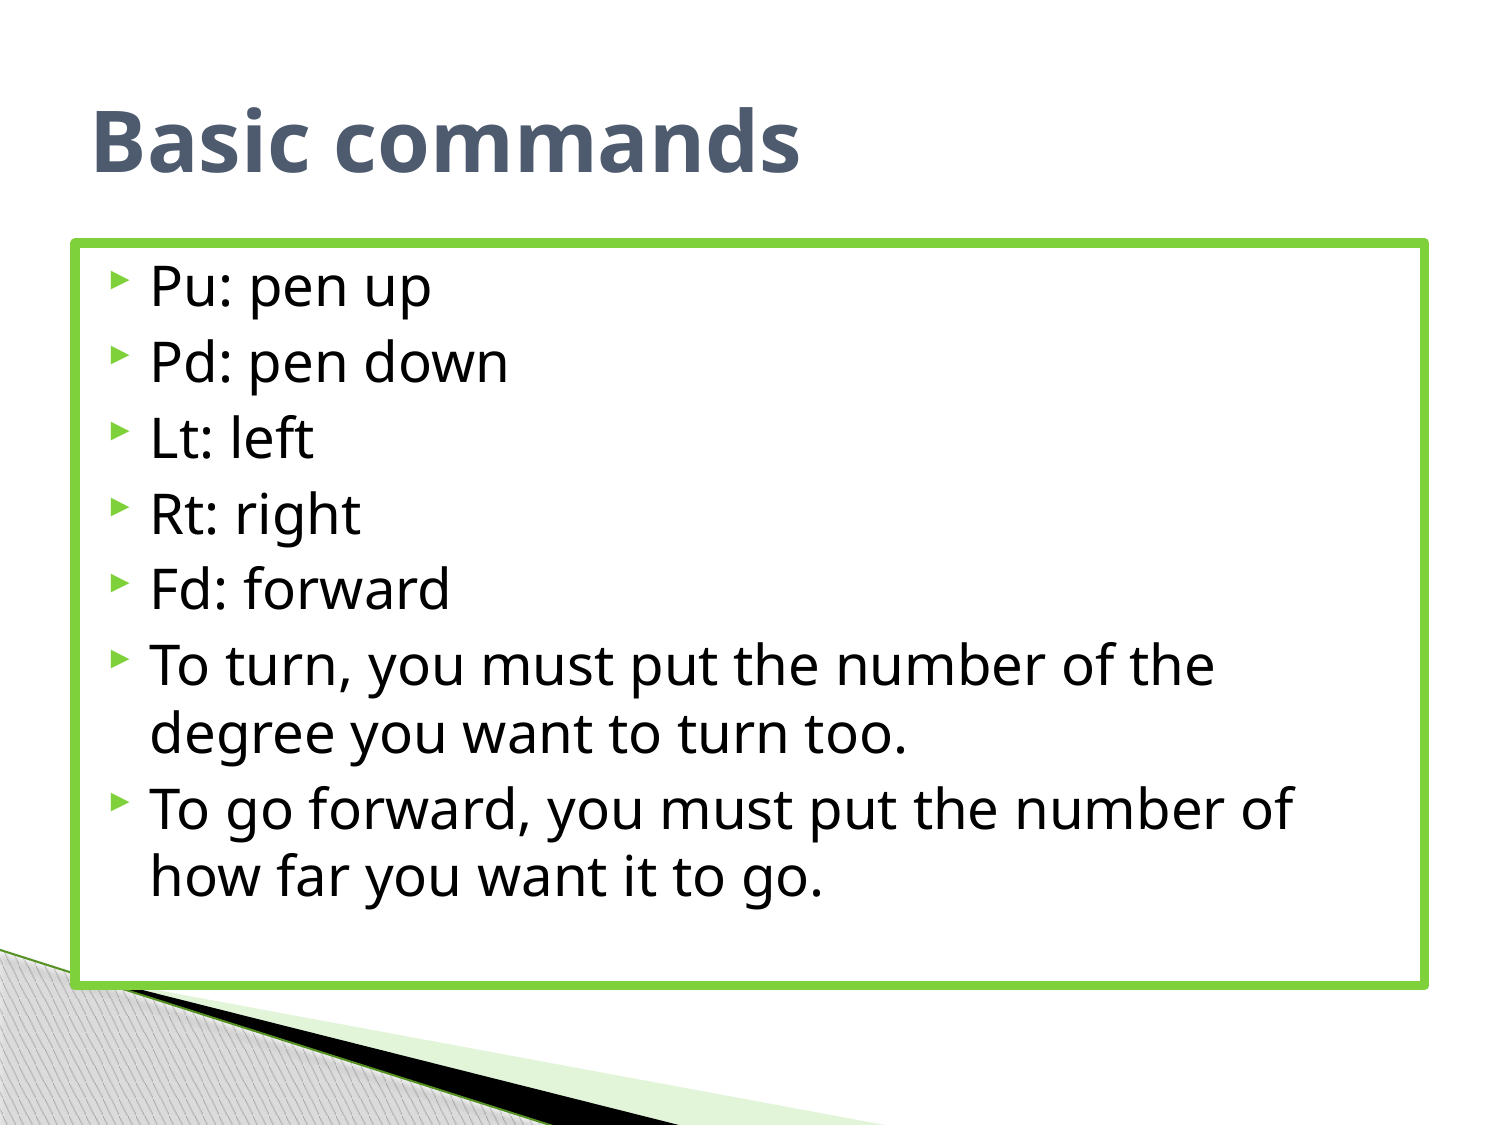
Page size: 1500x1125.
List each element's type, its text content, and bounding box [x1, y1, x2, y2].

title Basic commands [75, 45, 1425, 233]
list Pu: pen up Pd: pen down Lt: left Rt: right Fd: forward To turn, you must put the number of the degree you want to turn too. To go forward, you must put the number of how far you want it to go. [70, 238, 1429, 990]
